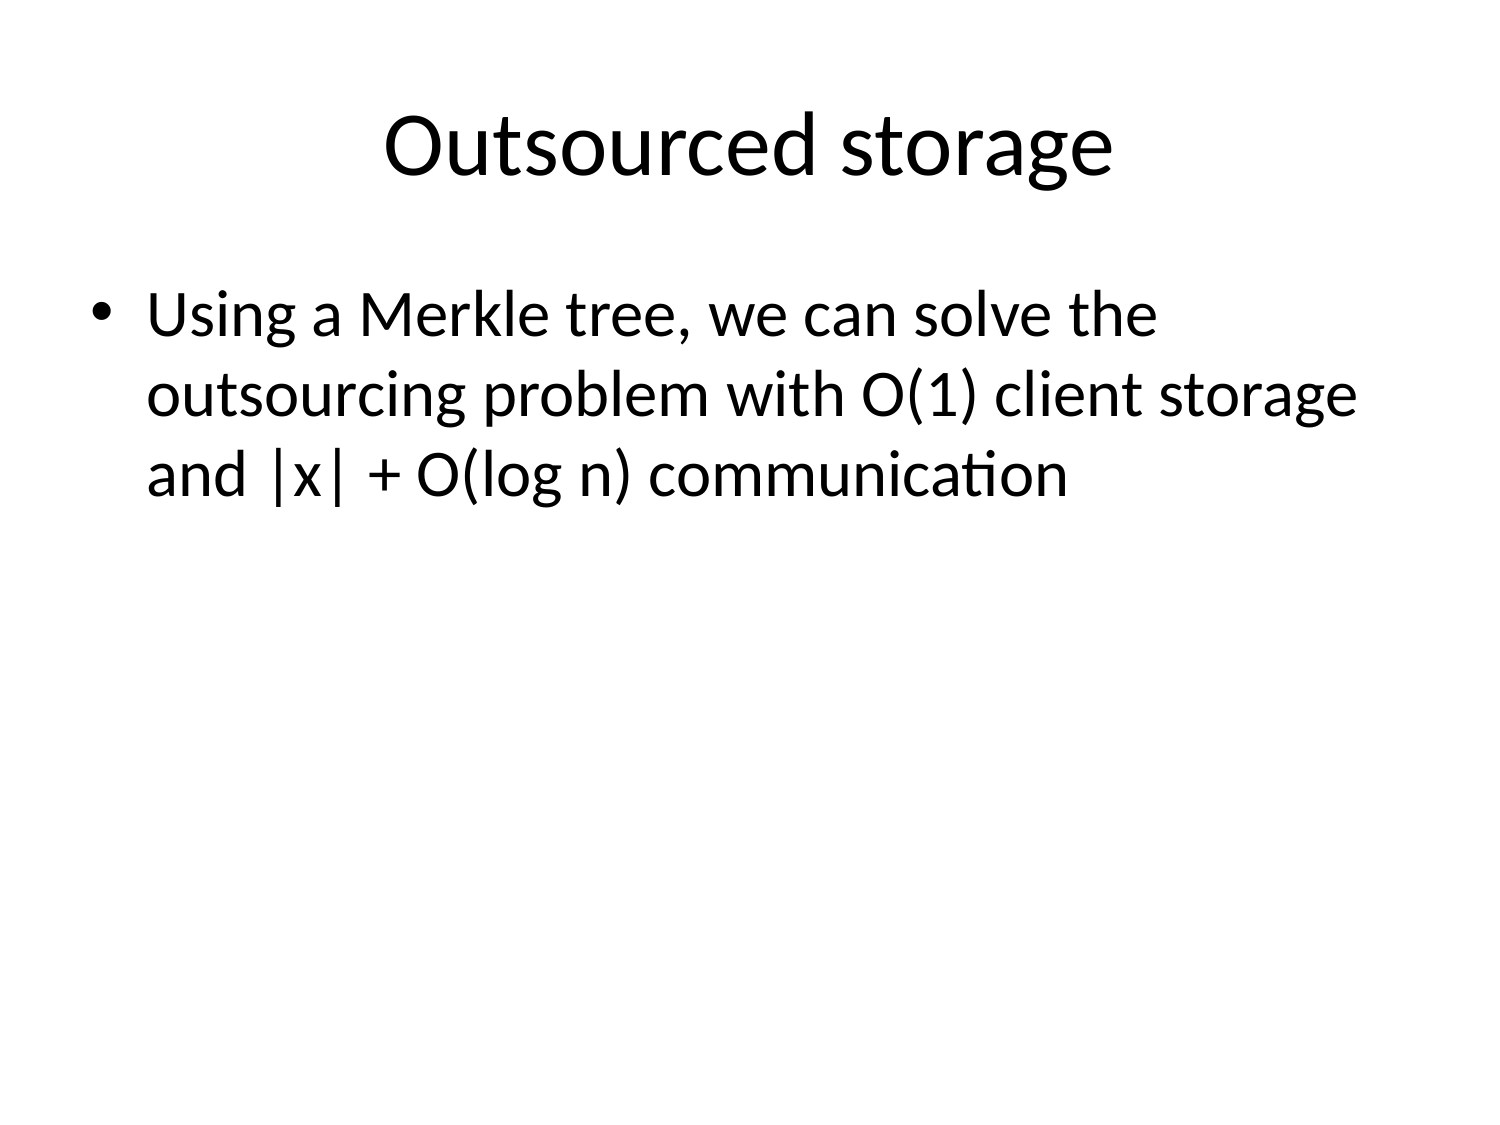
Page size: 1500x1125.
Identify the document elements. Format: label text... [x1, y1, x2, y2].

list Using a Merkle tree, we can solve the outsourcing problem with O(1) client storage and |x| + O(log n) communication [75, 262, 1425, 1005]
title Outsourced storage [75, 45, 1425, 233]
